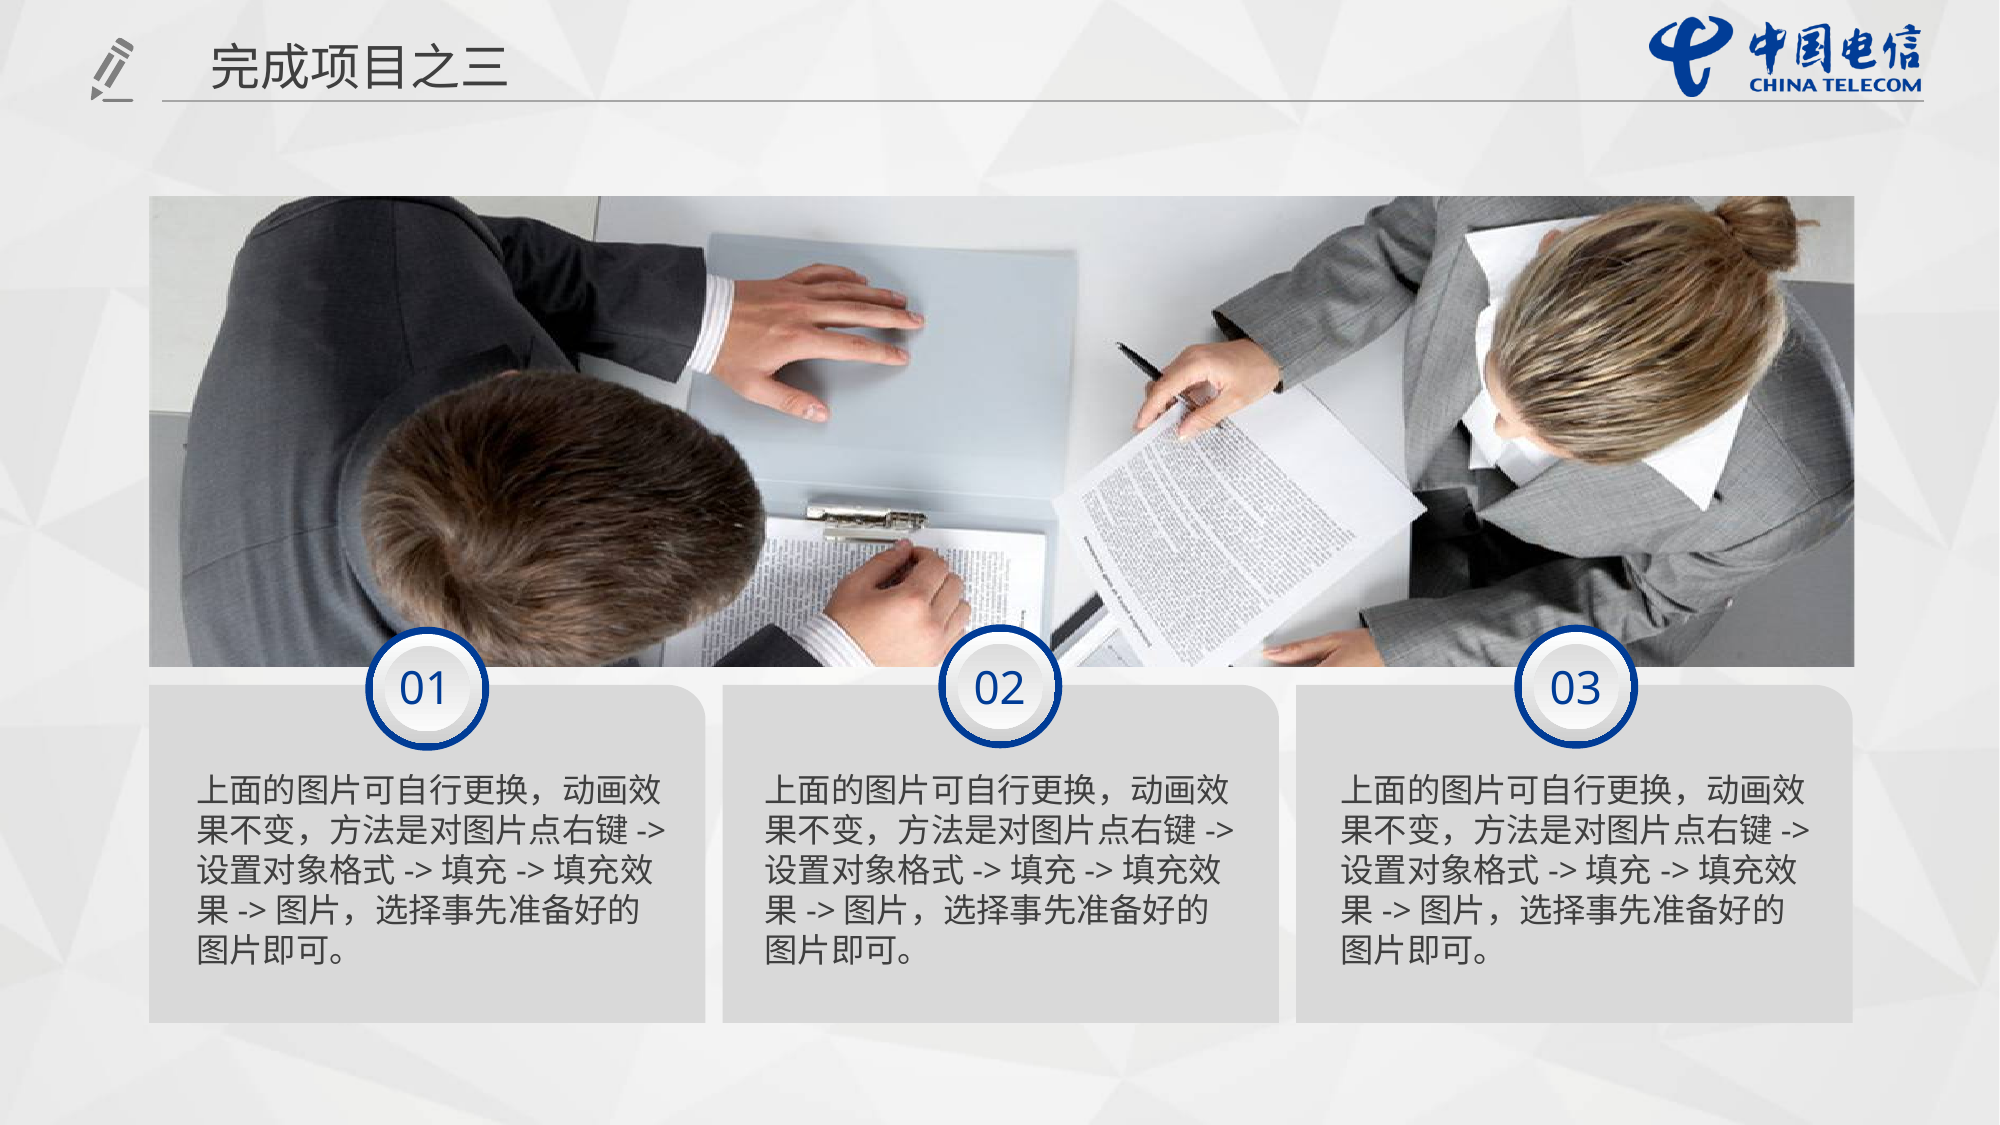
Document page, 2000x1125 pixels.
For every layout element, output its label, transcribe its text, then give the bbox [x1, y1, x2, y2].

text_box [90, 86, 104, 101]
text_box [102, 98, 134, 102]
text_box [1296, 684, 1853, 1023]
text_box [365, 626, 490, 751]
text_box [149, 684, 706, 1023]
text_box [1514, 624, 1639, 749]
text_box [722, 684, 1279, 1023]
text_box 上面的图片可自行更换，动画效果不变，方法是对图片点右键->设置对象格式->填充->填充效果->图片，选择事先准备好的图片即可。 [181, 761, 683, 977]
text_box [938, 624, 1063, 749]
text_box [93, 52, 115, 82]
text_box 上面的图片可自行更换，动画效果不变，方法是对图片点右键->设置对象格式->填充->填充效果->图片，选择事先准备好的图片即可。 [749, 761, 1251, 977]
text_box [110, 45, 130, 59]
text_box [104, 59, 126, 89]
text_box 上面的图片可自行更换，动画效果不变，方法是对图片点右键->设置对象格式->填充->填充效果->图片，选择事先准备好的图片即可。 [1325, 761, 1827, 977]
text_box [149, 196, 1855, 667]
text_box 完成项目之三 [196, 28, 526, 100]
text_box [115, 37, 134, 52]
picture [0, 0, 2000, 1125]
